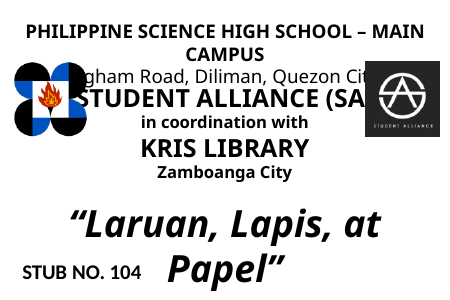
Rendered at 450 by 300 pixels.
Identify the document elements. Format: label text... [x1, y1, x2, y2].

picture [364, 60, 441, 137]
text_box “Laruan, Lapis, at Papel” [0, 192, 450, 298]
picture [12, 60, 88, 137]
text_box STUDENT ALLIANCE (SA) in coordination with KRIS LIBRARY Zamboanga City [0, 74, 450, 190]
text_box PHILIPPINE SCIENCE HIGH SCHOOL – MAIN CAMPUS Agham Road, Diliman, Quezon City [0, 12, 450, 74]
text_box STUB NO. 104 [7, 251, 213, 292]
